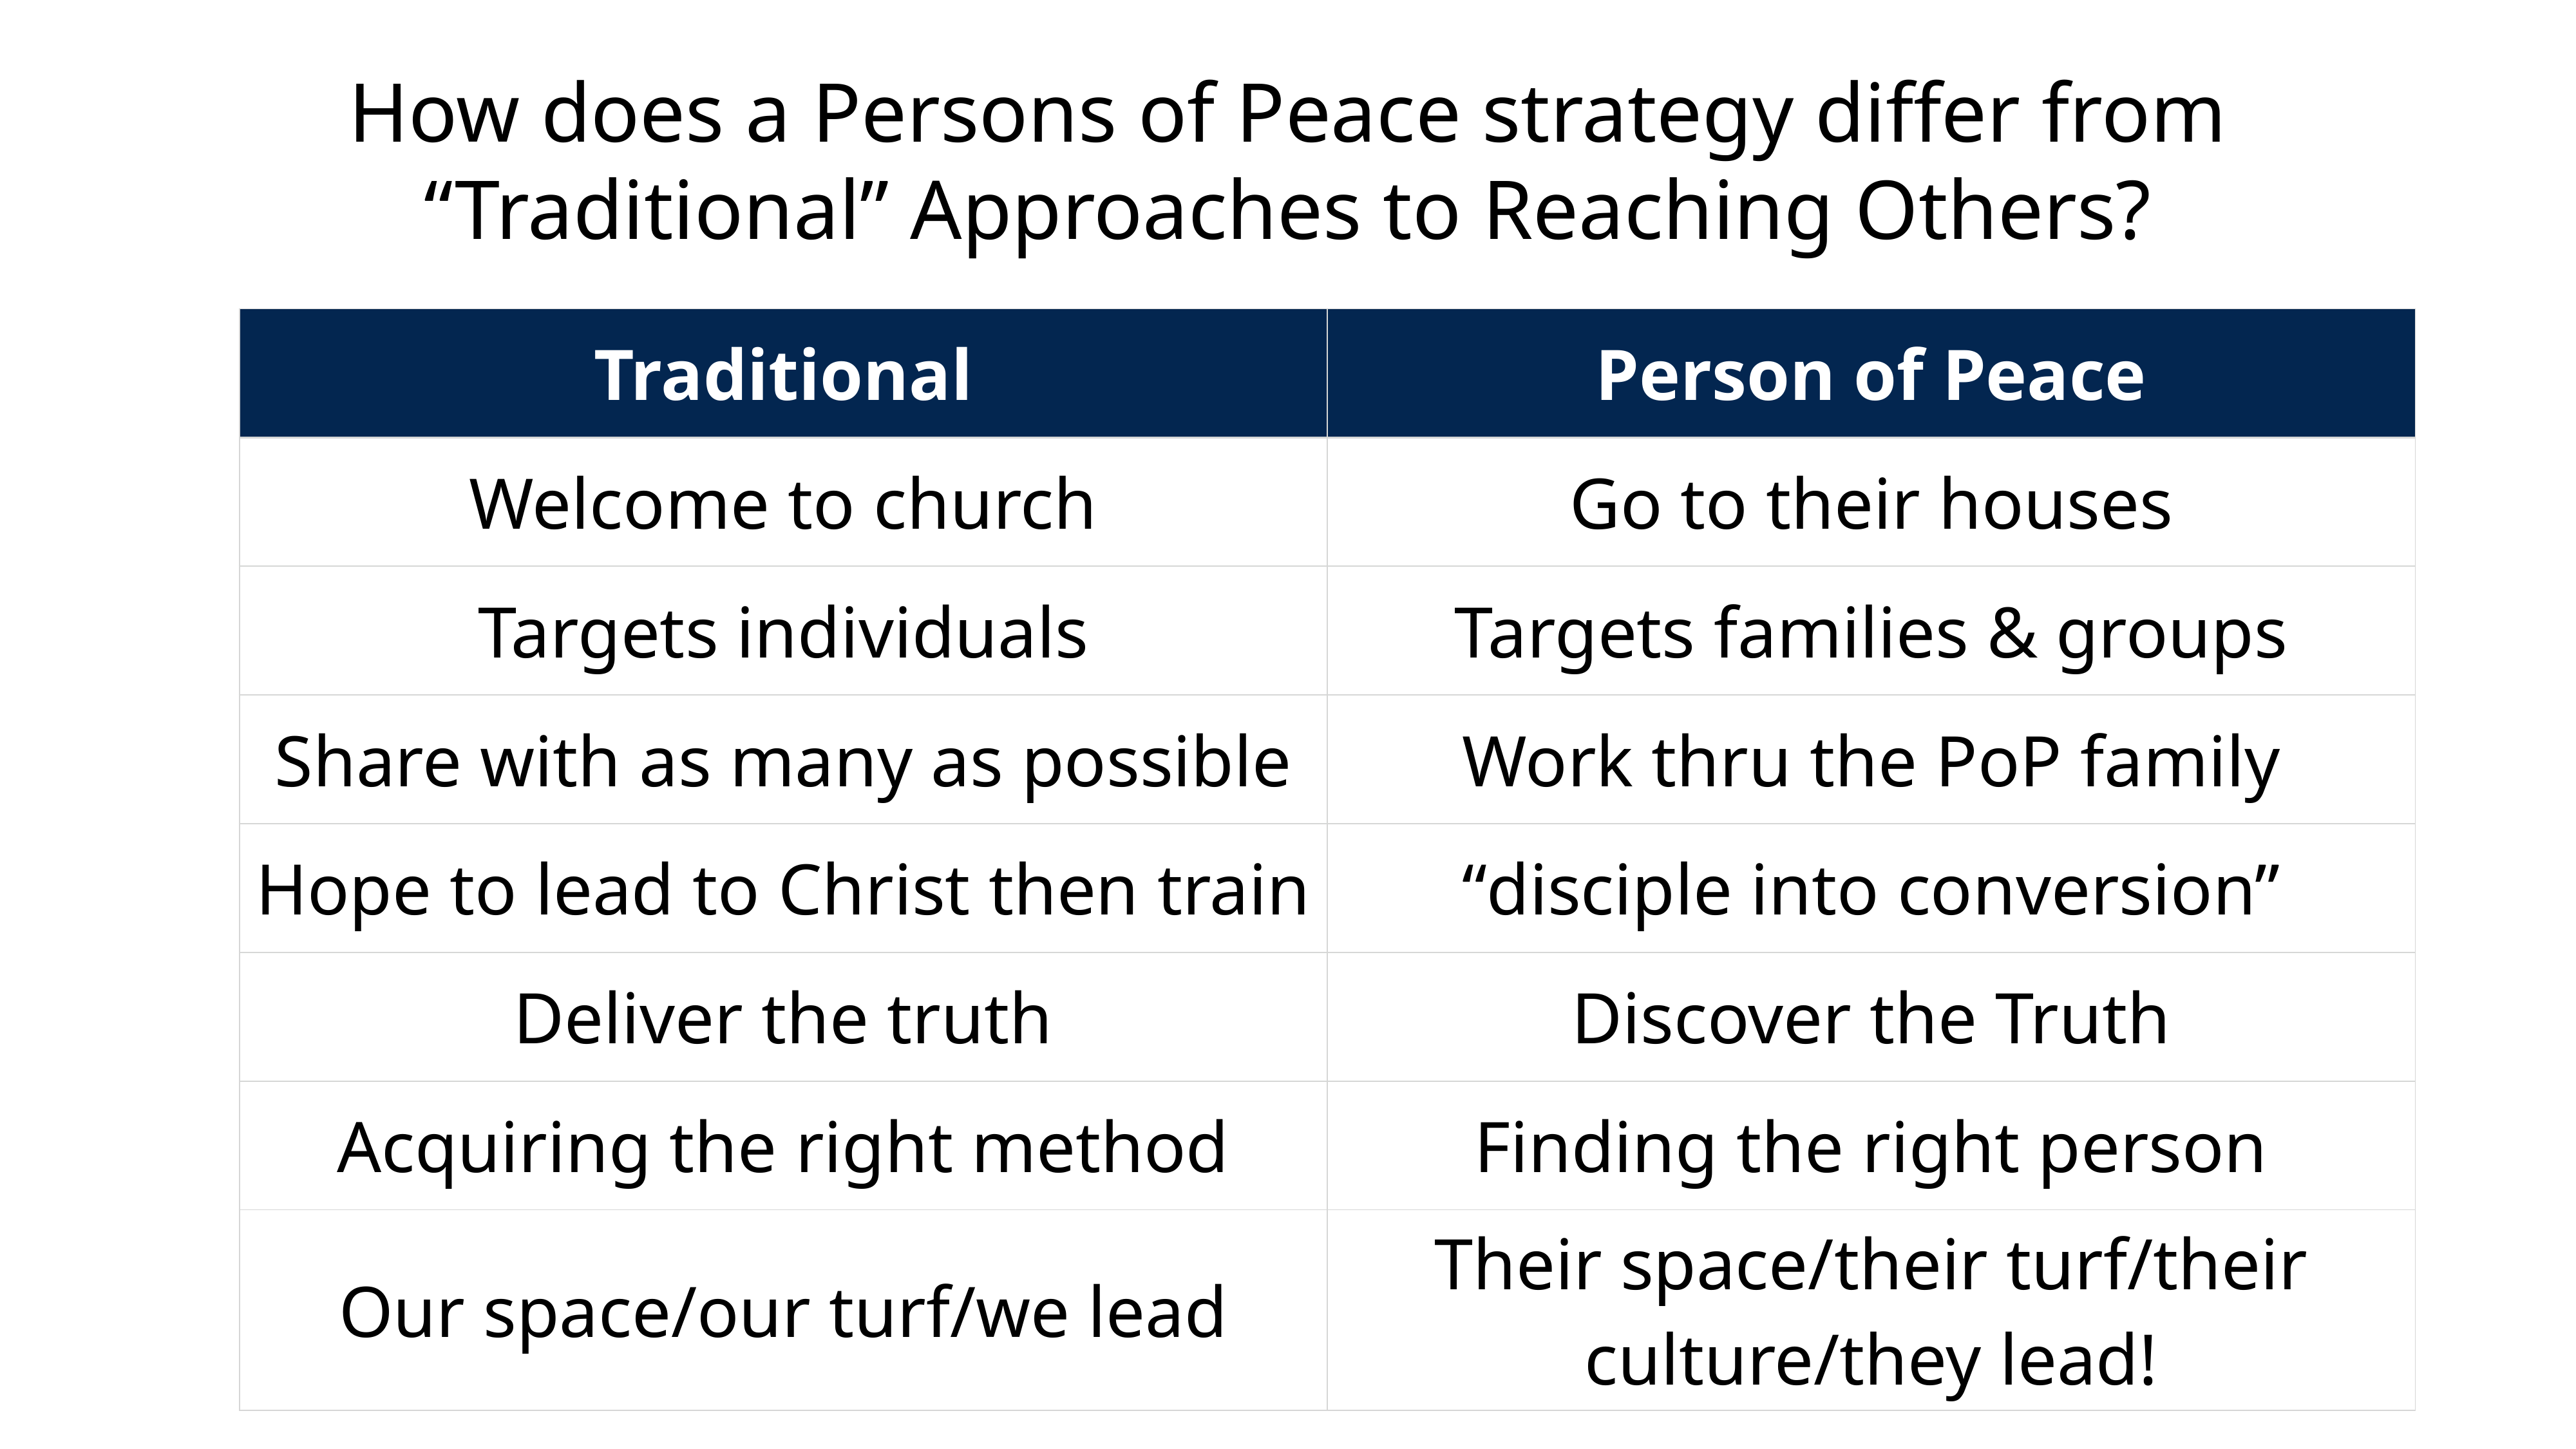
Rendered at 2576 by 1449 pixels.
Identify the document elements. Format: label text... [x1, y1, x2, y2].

table_cell Their space/their turf/their culture/they lead! [1328, 1210, 2415, 1410]
table_cell “disciple into conversion” [1328, 824, 2415, 952]
table_header Traditional [240, 309, 1327, 437]
table_cell Go to their houses [1328, 439, 2415, 565]
table_cell Welcome to church [240, 439, 1327, 565]
table_header Person of Peace [1328, 309, 2415, 437]
table_cell Targets families & groups [1328, 567, 2415, 694]
table_cell Our space/our turf/we lead [240, 1210, 1327, 1410]
table_cell Targets individuals [240, 567, 1327, 694]
table_cell Discover the Truth [1328, 953, 2415, 1081]
table_cell Work thru the PoP family [1328, 696, 2415, 823]
table_cell Hope to lead to Christ then train [240, 824, 1327, 952]
table_cell Finding the right person [1328, 1082, 2415, 1209]
table_cell Acquiring the right method [240, 1082, 1327, 1209]
table_cell Deliver the truth [240, 953, 1327, 1081]
title How does a Persons of Peace strategy differ from “Traditional” Approaches to Reaching Others? [178, 37, 2398, 279]
table_cell Share with as many as possible [240, 696, 1327, 823]
